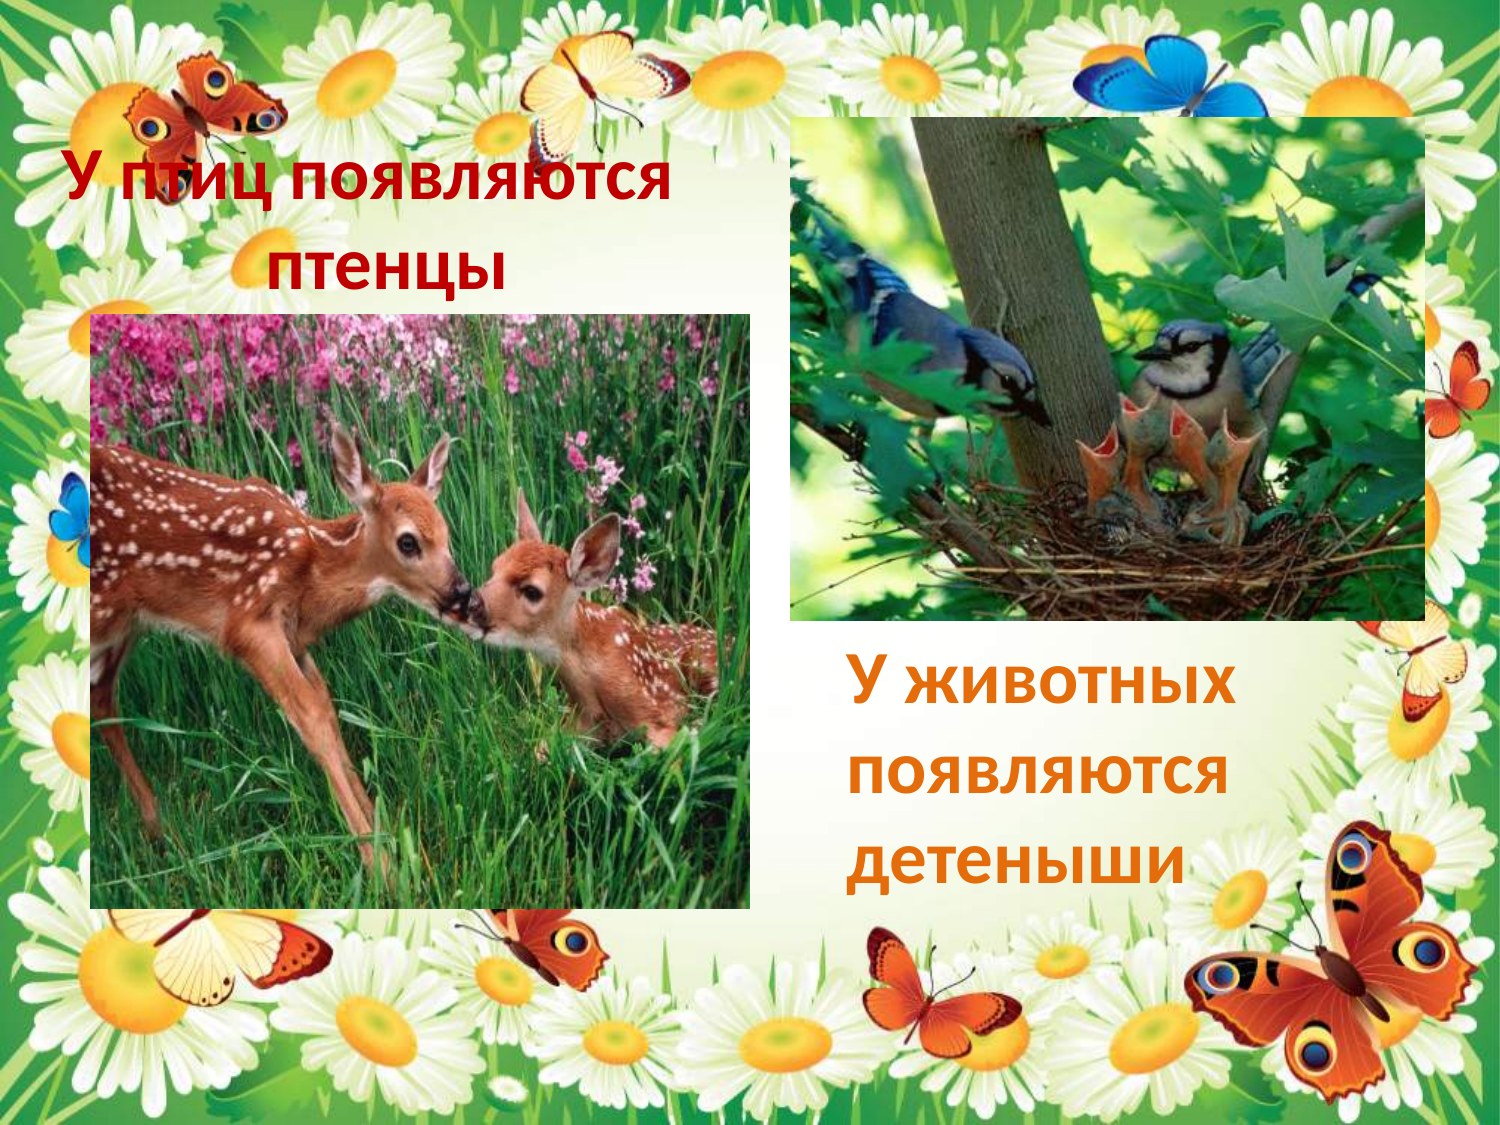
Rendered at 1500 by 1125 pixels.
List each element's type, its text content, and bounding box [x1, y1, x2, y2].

text_box У птиц появляются птенцы [46, 117, 788, 402]
text_box У животных появляются детеныши [831, 621, 1471, 906]
picture [0, 0, 1500, 1125]
